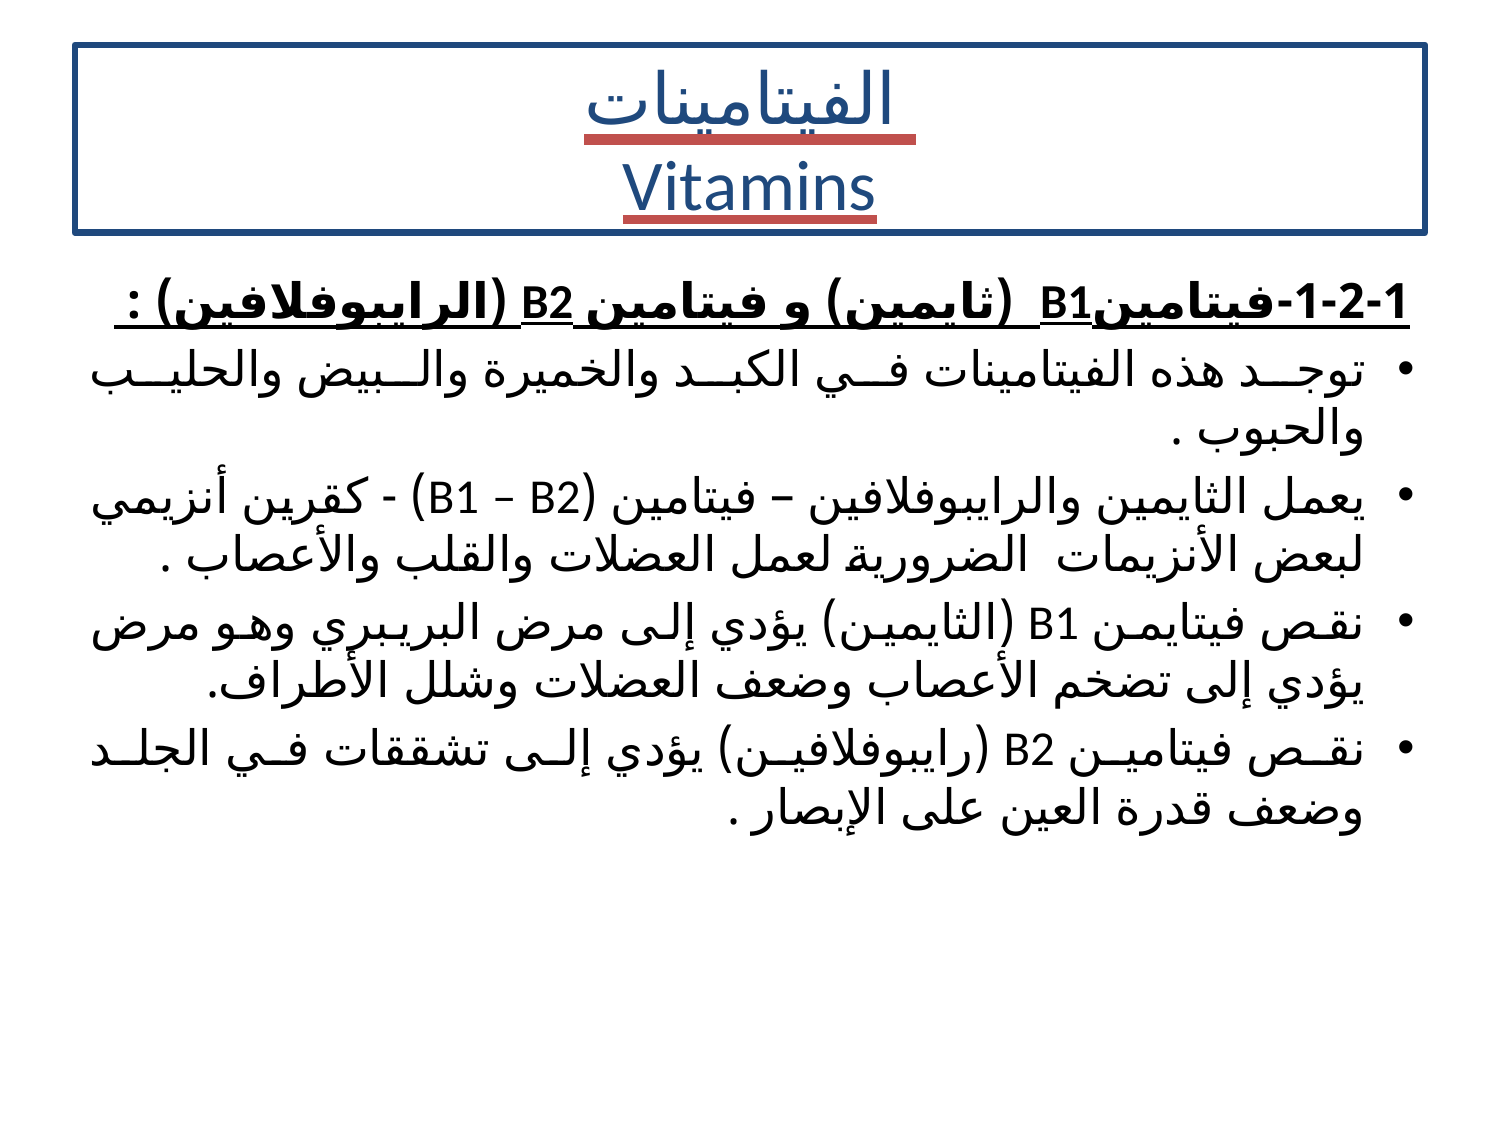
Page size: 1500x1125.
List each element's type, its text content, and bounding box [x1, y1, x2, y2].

title الفيتامينات Vitamins [75, 45, 1425, 233]
list 1-2-1-فيتامينB1 (ثايمين) و فيتامين B2 (الرايبوفلافين) : توجد هذه الفيتامينات في الكبد والخميرة والبيض والحليب والحبوب . يعمل الثايمين والرايبوفلافين – فيتامين (B1 – B2) - كقرين أنزيمي لبعض الأنزيمات الضرورية لعمل العضلات والقلب والأعصاب . نقص فيتايمن B1 (الثايمين) يؤدي إلى مرض البريبري وهو مرض يؤدي إلى تضخم الأعصاب وضعف العضلات وشلل الأطراف. نقص فيتامين B2 (رايبوفلافين) يؤدي إلى تشققات في الجلد وضعف قدرة العين على الإبصار . [75, 262, 1425, 1005]
